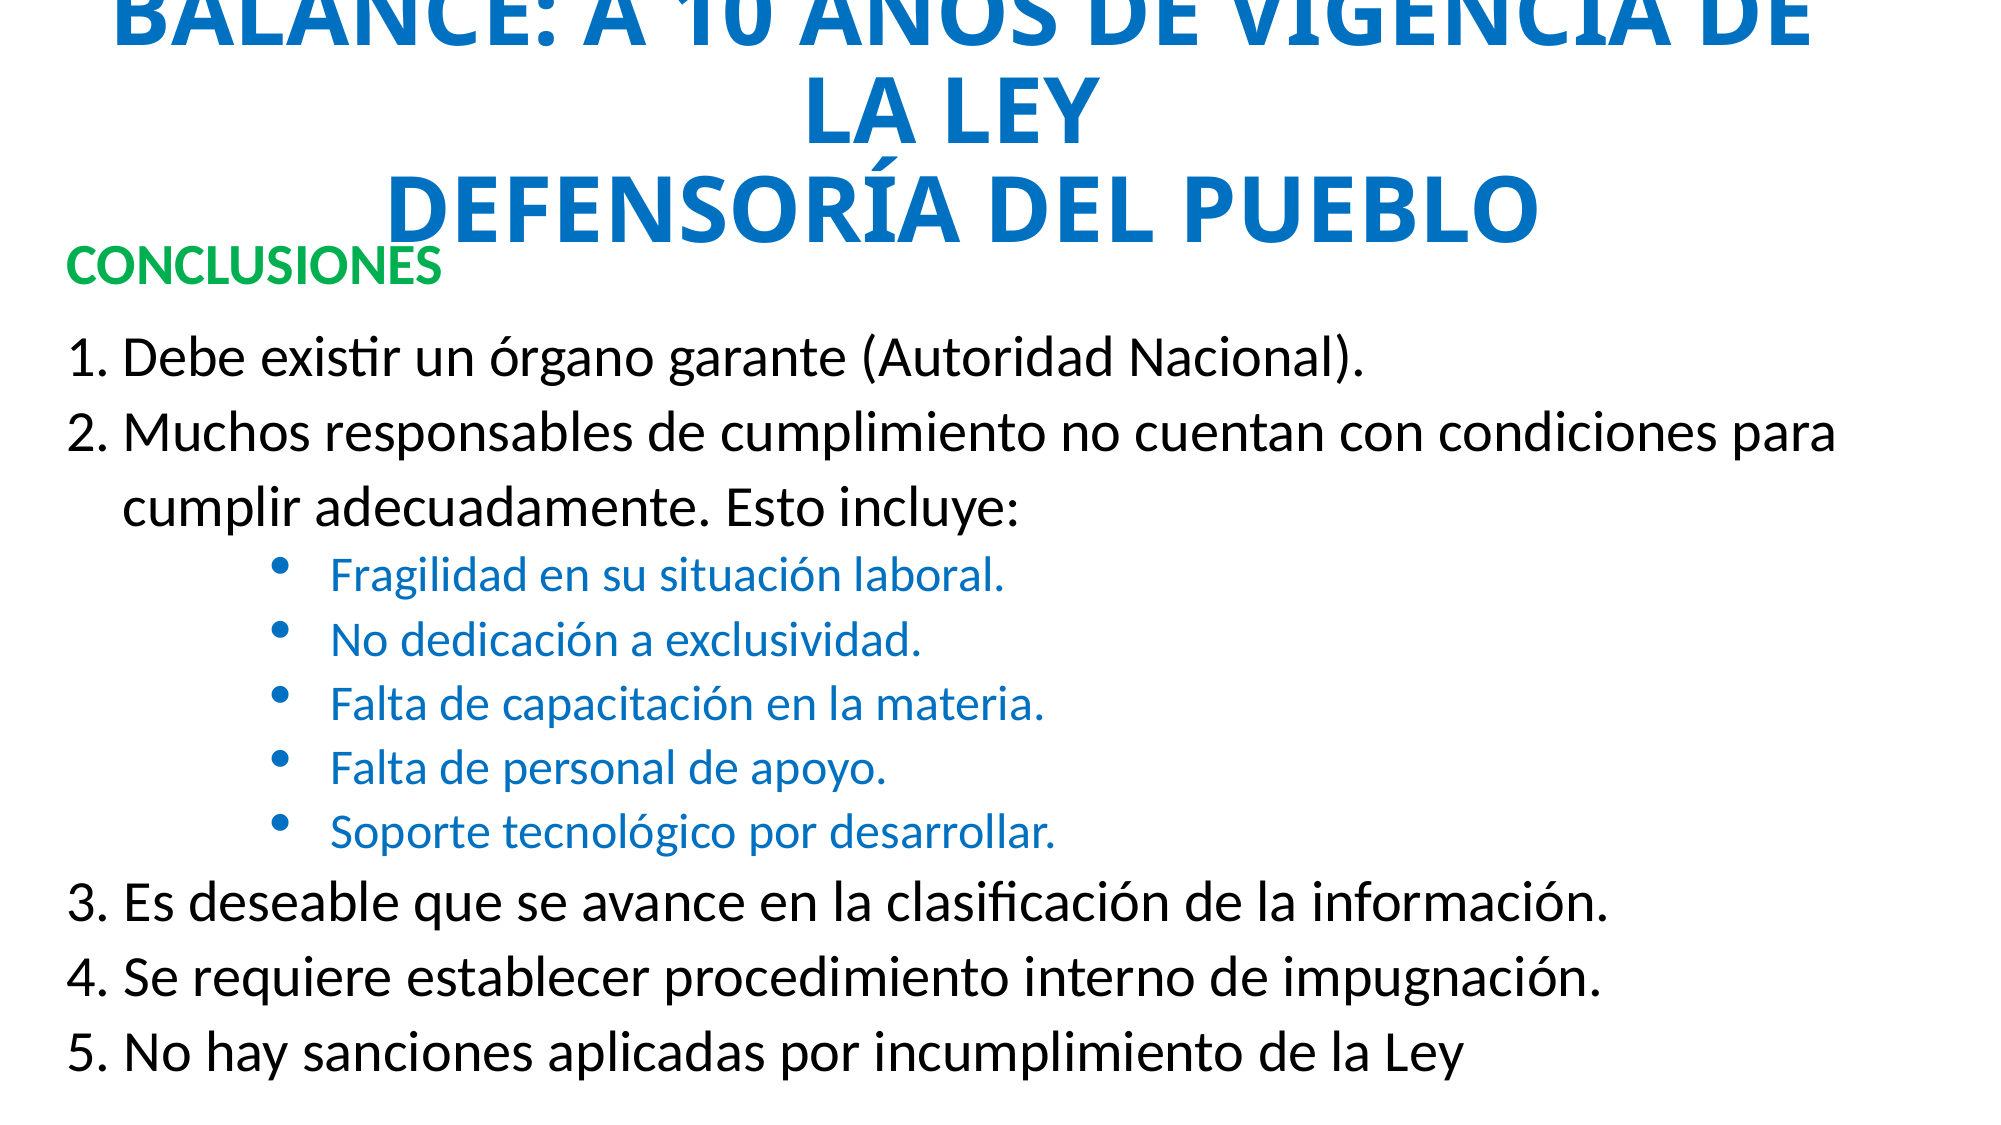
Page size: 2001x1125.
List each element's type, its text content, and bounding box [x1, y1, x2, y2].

title BALANCE: A 10 AÑOS DE VIGENCIA DE LA LEY DEFENSORÍA DEL PUEBLO [64, 14, 1863, 214]
text_box CONCLUSIONES Debe existir un órgano garante (Autoridad Nacional). Muchos responsables de cumplimiento no cuentan con condiciones para cumplir adecuadamente. Esto incluye: Fragilidad en su situación laboral. No dedicación a exclusividad. Falta de capacitación en la materia. Falta de personal de apoyo. Soporte tecnológico por desarrollar. 3. Es deseable que se avance en la clasificación de la información. 4. Se requiere establecer procedimiento interno de impugnación. 5. No hay sanciones aplicadas por incumplimiento de la Ley [51, 214, 2000, 1091]
